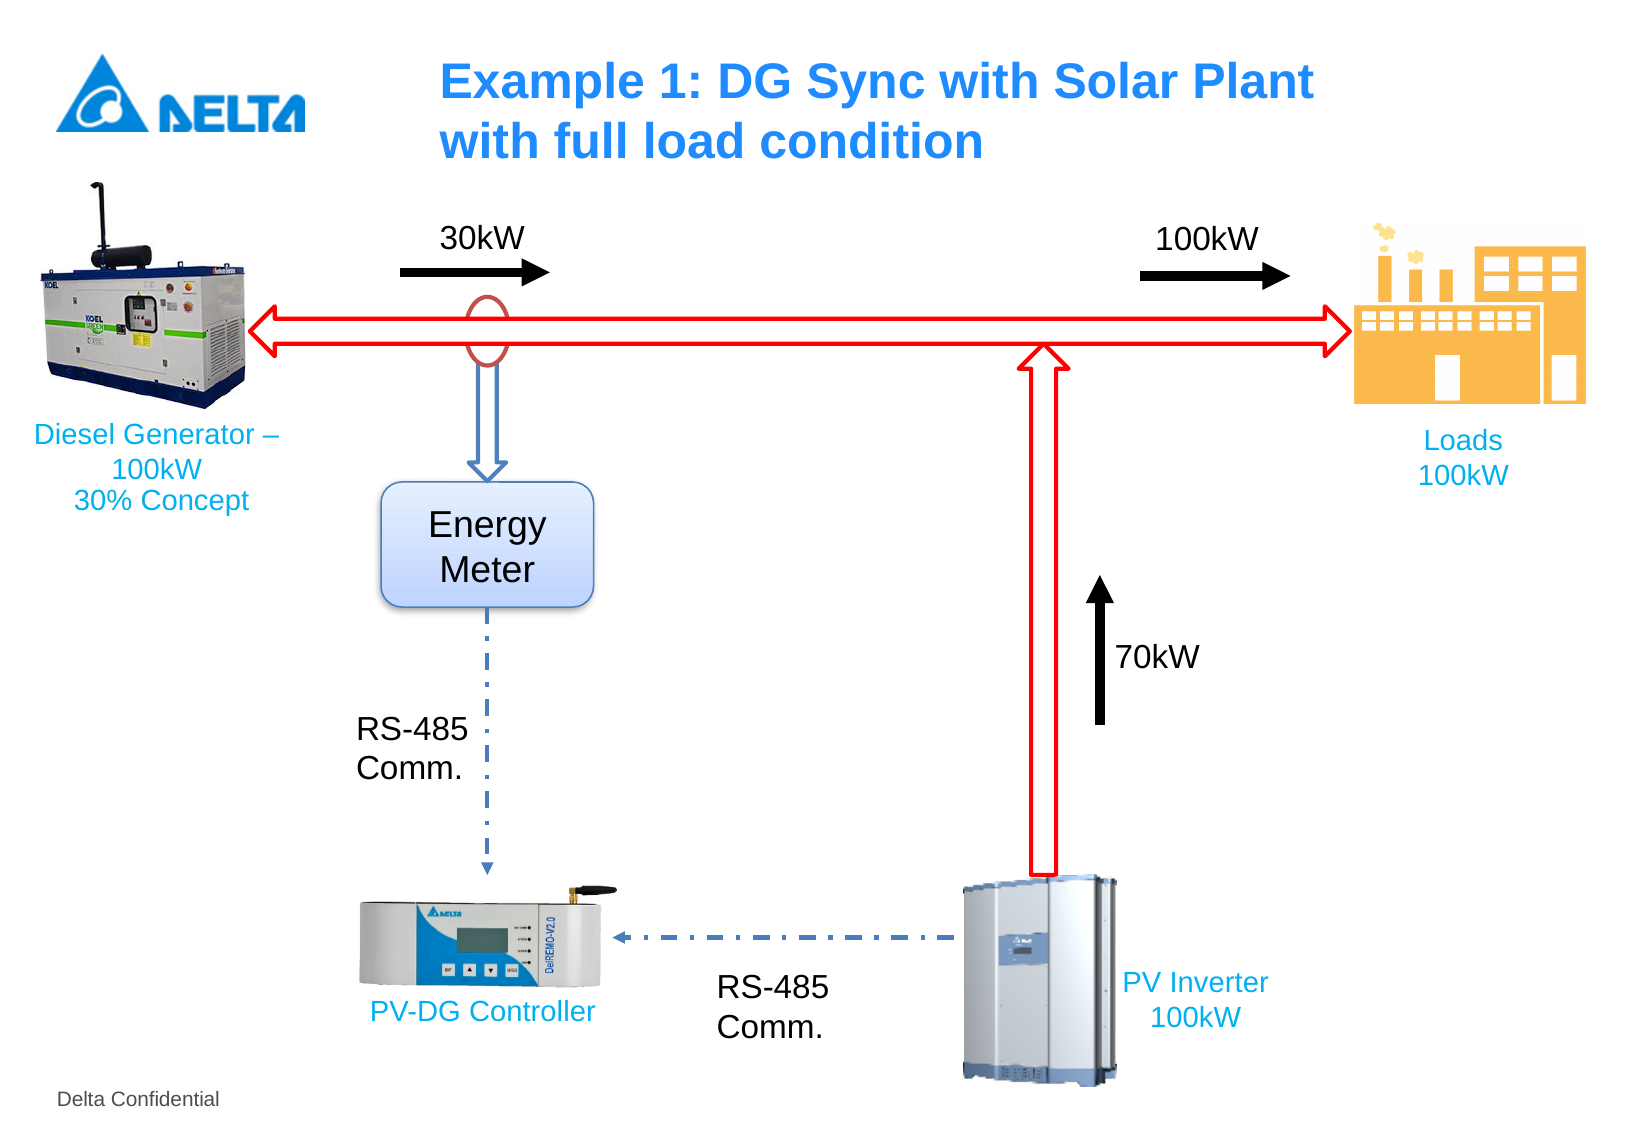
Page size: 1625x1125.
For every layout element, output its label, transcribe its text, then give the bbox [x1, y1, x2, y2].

text_box RS-485 Comm. [341, 699, 483, 794]
picture [56, 54, 305, 132]
text_box [479, 294, 510, 316]
text_box [249, 304, 470, 359]
text_box 70kW [1104, 627, 1219, 683]
text_box 30kW [479, 208, 550, 264]
text_box [466, 364, 509, 484]
text_box 30% Concept [45, 493, 278, 524]
picture [356, 884, 618, 988]
text_box PV-DG Controller [352, 992, 614, 1035]
text_box Diesel Generator – 100kW [14, 407, 299, 493]
picture [40, 182, 246, 412]
text_box Loads 100kW [1401, 413, 1525, 499]
text_box 100kW [1140, 210, 1211, 265]
text_box 30kW [424, 208, 470, 264]
text_box 100kW [1219, 210, 1275, 265]
text_box [1219, 304, 1349, 359]
text_box Energy Meter [380, 481, 595, 608]
text_box [465, 346, 510, 368]
text_box [465, 305, 470, 316]
text_box PV Inverter 100kW [1122, 955, 1312, 1041]
text_box [1016, 346, 1071, 873]
picture [1354, 221, 1587, 405]
text_box RS-485 Comm. [701, 958, 850, 1053]
picture [963, 874, 1117, 1087]
text_box Example 1: DG Sync with Solar Plant with full load condition [424, 40, 1365, 176]
text_box [479, 316, 1211, 346]
